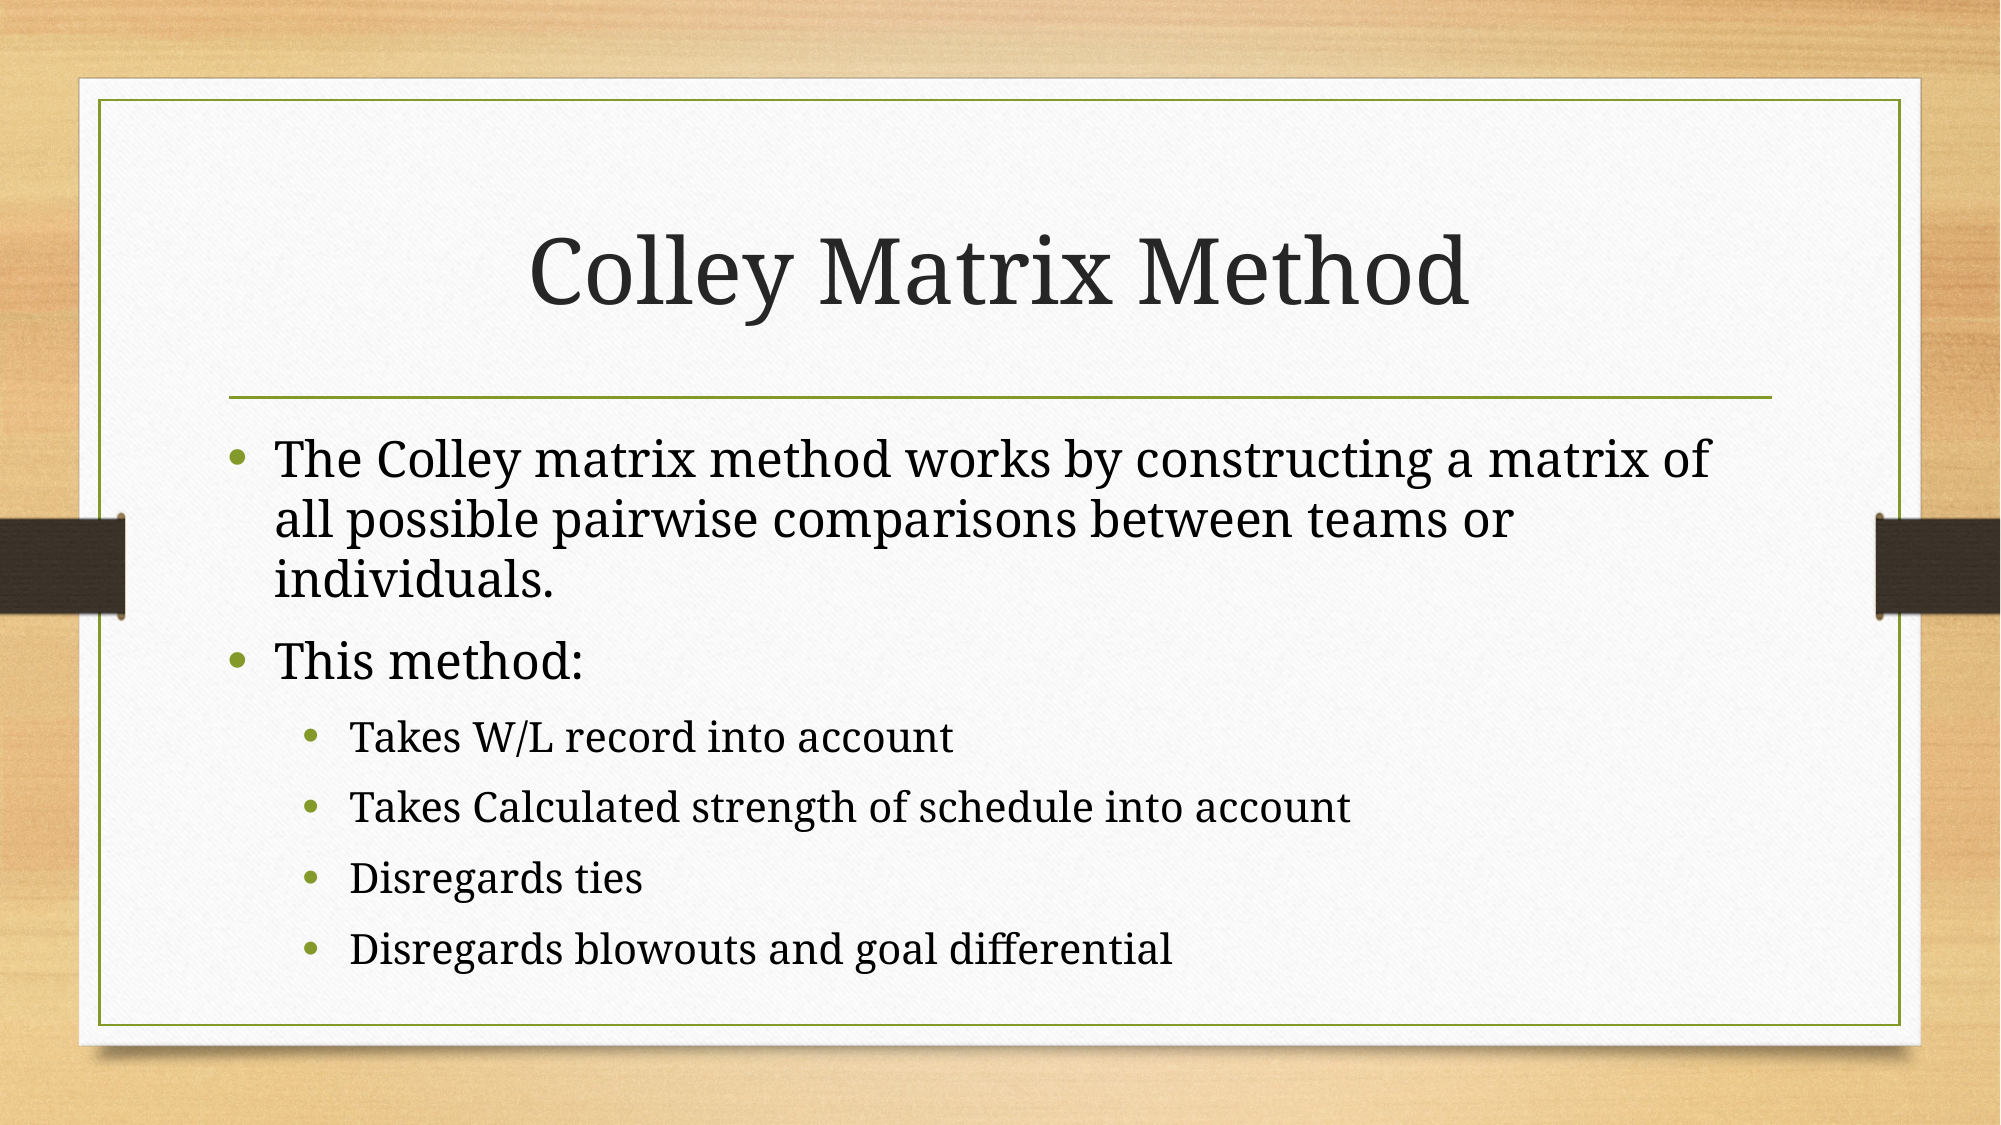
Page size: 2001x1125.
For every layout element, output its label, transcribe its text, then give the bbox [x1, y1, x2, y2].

picture [0, 0, 2001, 1125]
title Colley Matrix Method [212, 161, 1788, 375]
list The Colley matrix method works by constructing a matrix of all possible pairwise comparisons between teams or individuals. This method: Takes W/L record into account Takes Calculated strength of schedule into account Disregards ties Disregards blowouts and goal differential [212, 419, 1788, 964]
